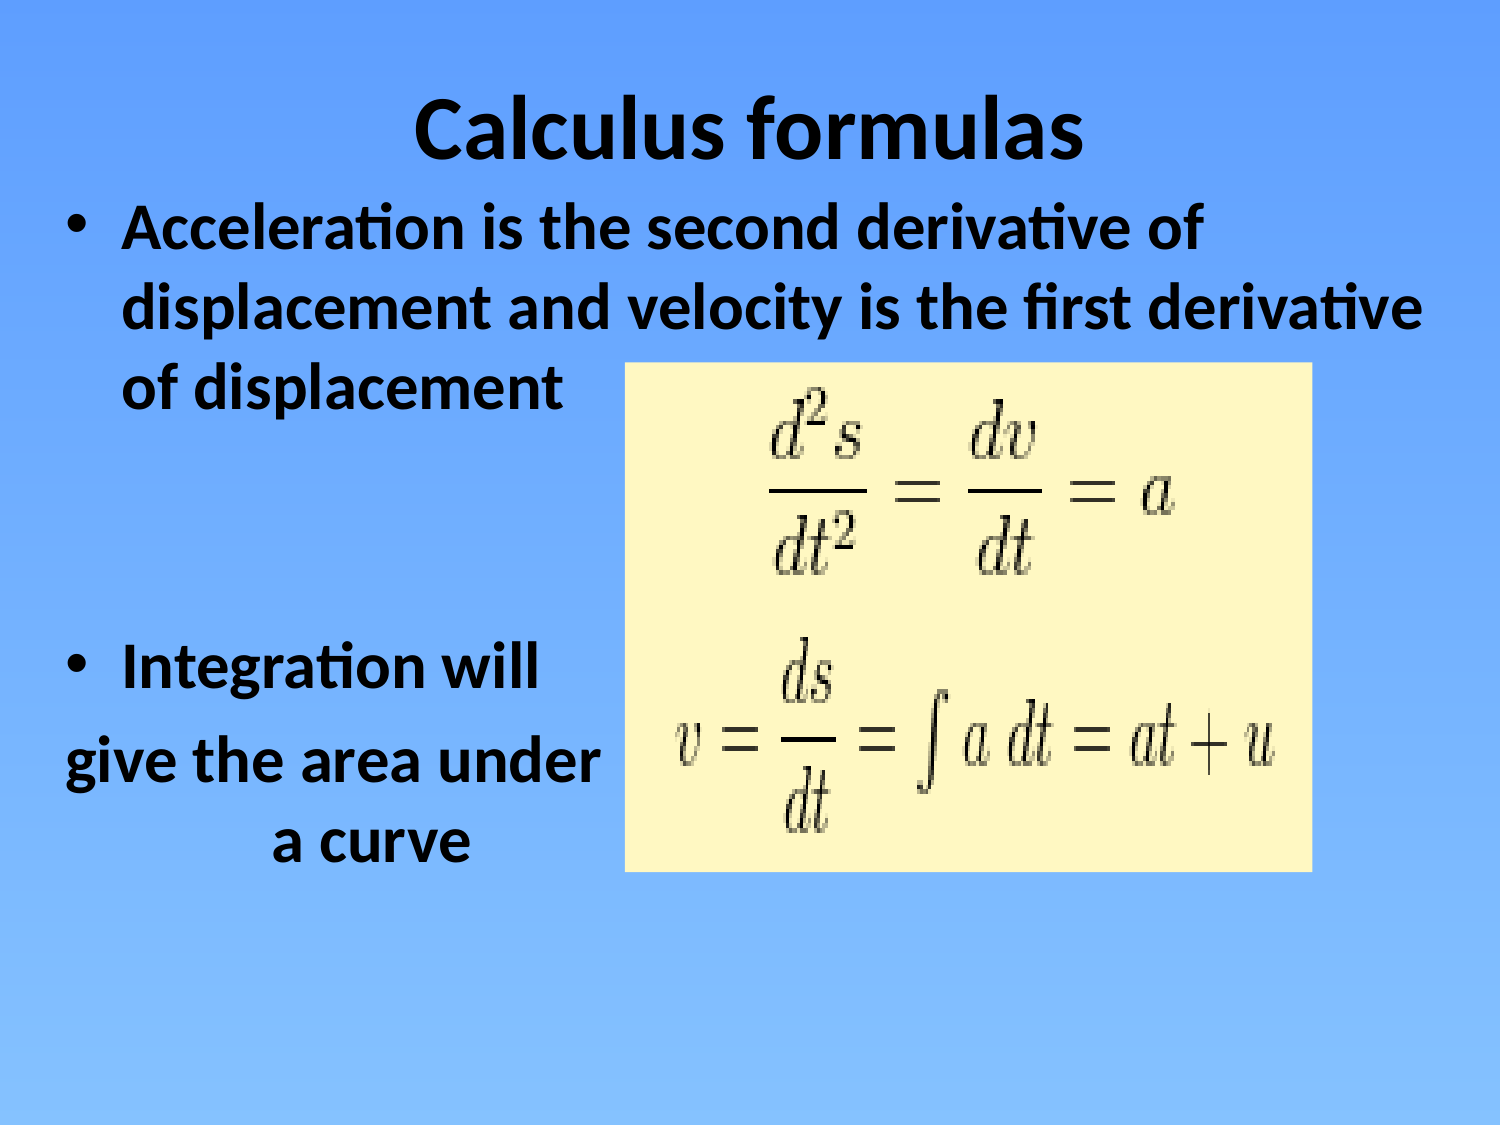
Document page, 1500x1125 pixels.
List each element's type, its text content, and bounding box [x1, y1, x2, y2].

picture [674, 637, 1276, 833]
list Acceleration is the second derivative of displacement and velocity is the first derivative of displacement Integration will give the area under a curve [50, 174, 1463, 918]
picture [762, 387, 1176, 576]
title Calculus formulas [75, 45, 1425, 174]
